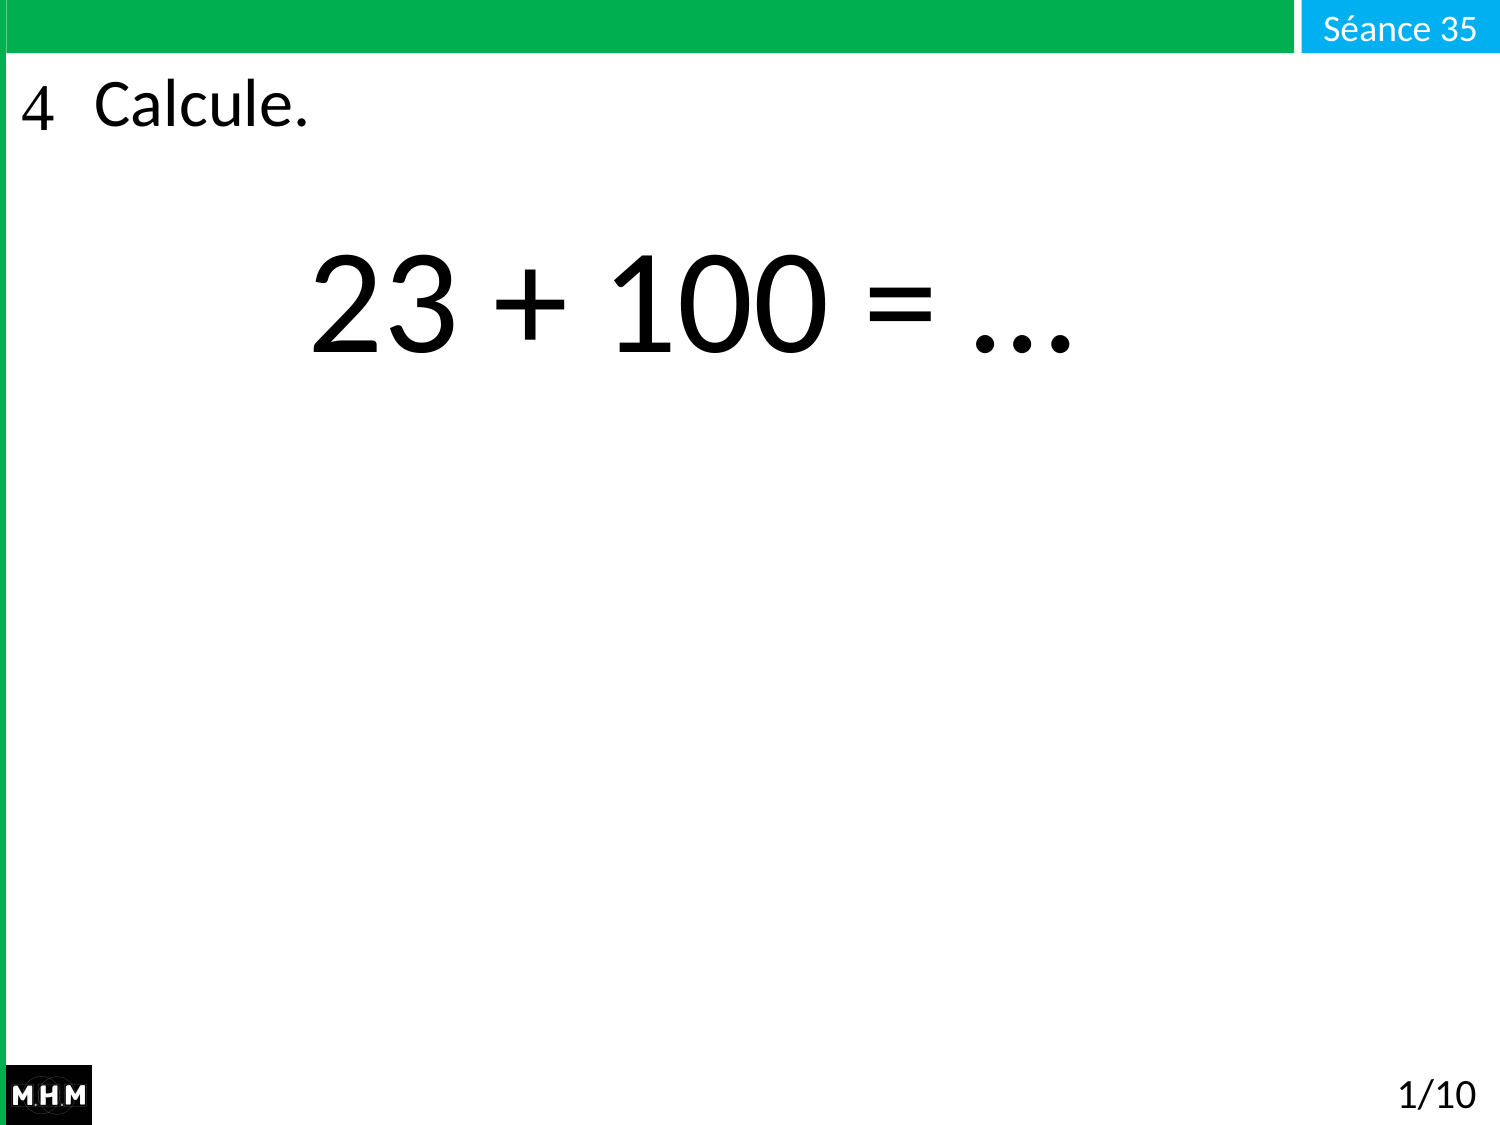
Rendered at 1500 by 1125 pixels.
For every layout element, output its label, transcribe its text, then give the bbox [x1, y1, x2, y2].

list 1/10 [1373, 1064, 1500, 1125]
title Calcule. [79, 60, 1374, 150]
text_box 23 + 100 = … [292, 194, 1161, 390]
picture [6, 1065, 92, 1125]
